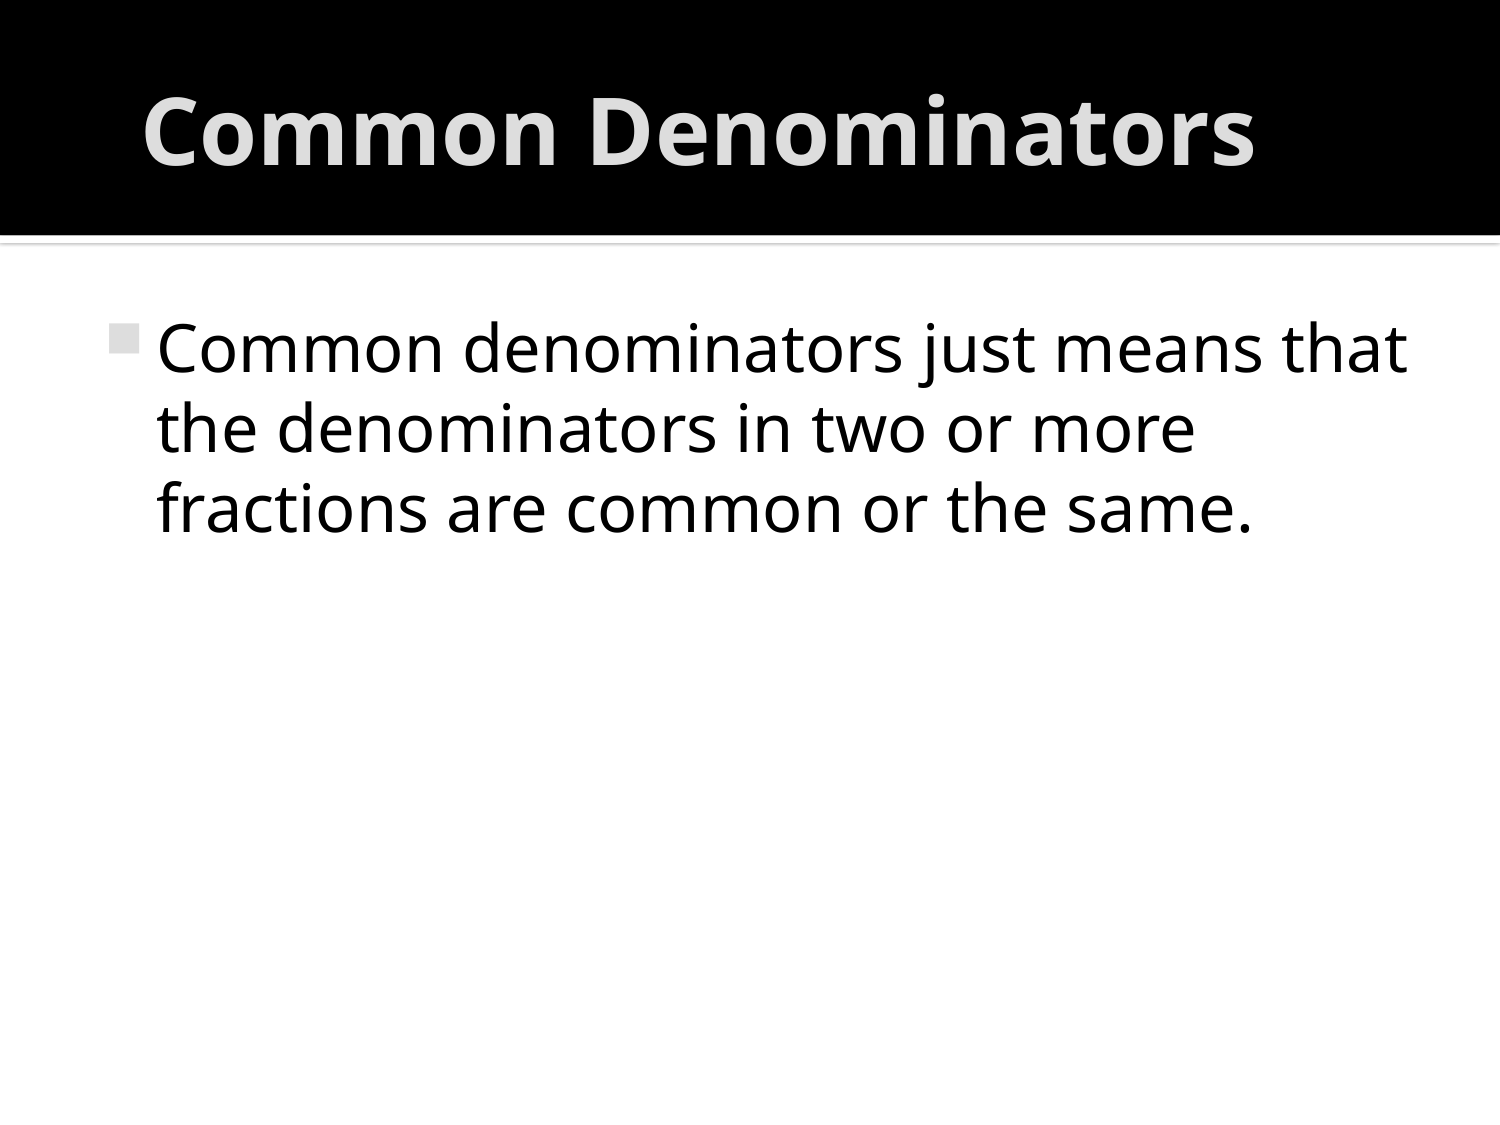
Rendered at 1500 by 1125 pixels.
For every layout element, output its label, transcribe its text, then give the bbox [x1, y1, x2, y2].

title Common Denominators [125, 25, 1425, 231]
list Common denominators just means that the denominators in two or more fractions are common or the same. [75, 291, 1425, 1050]
